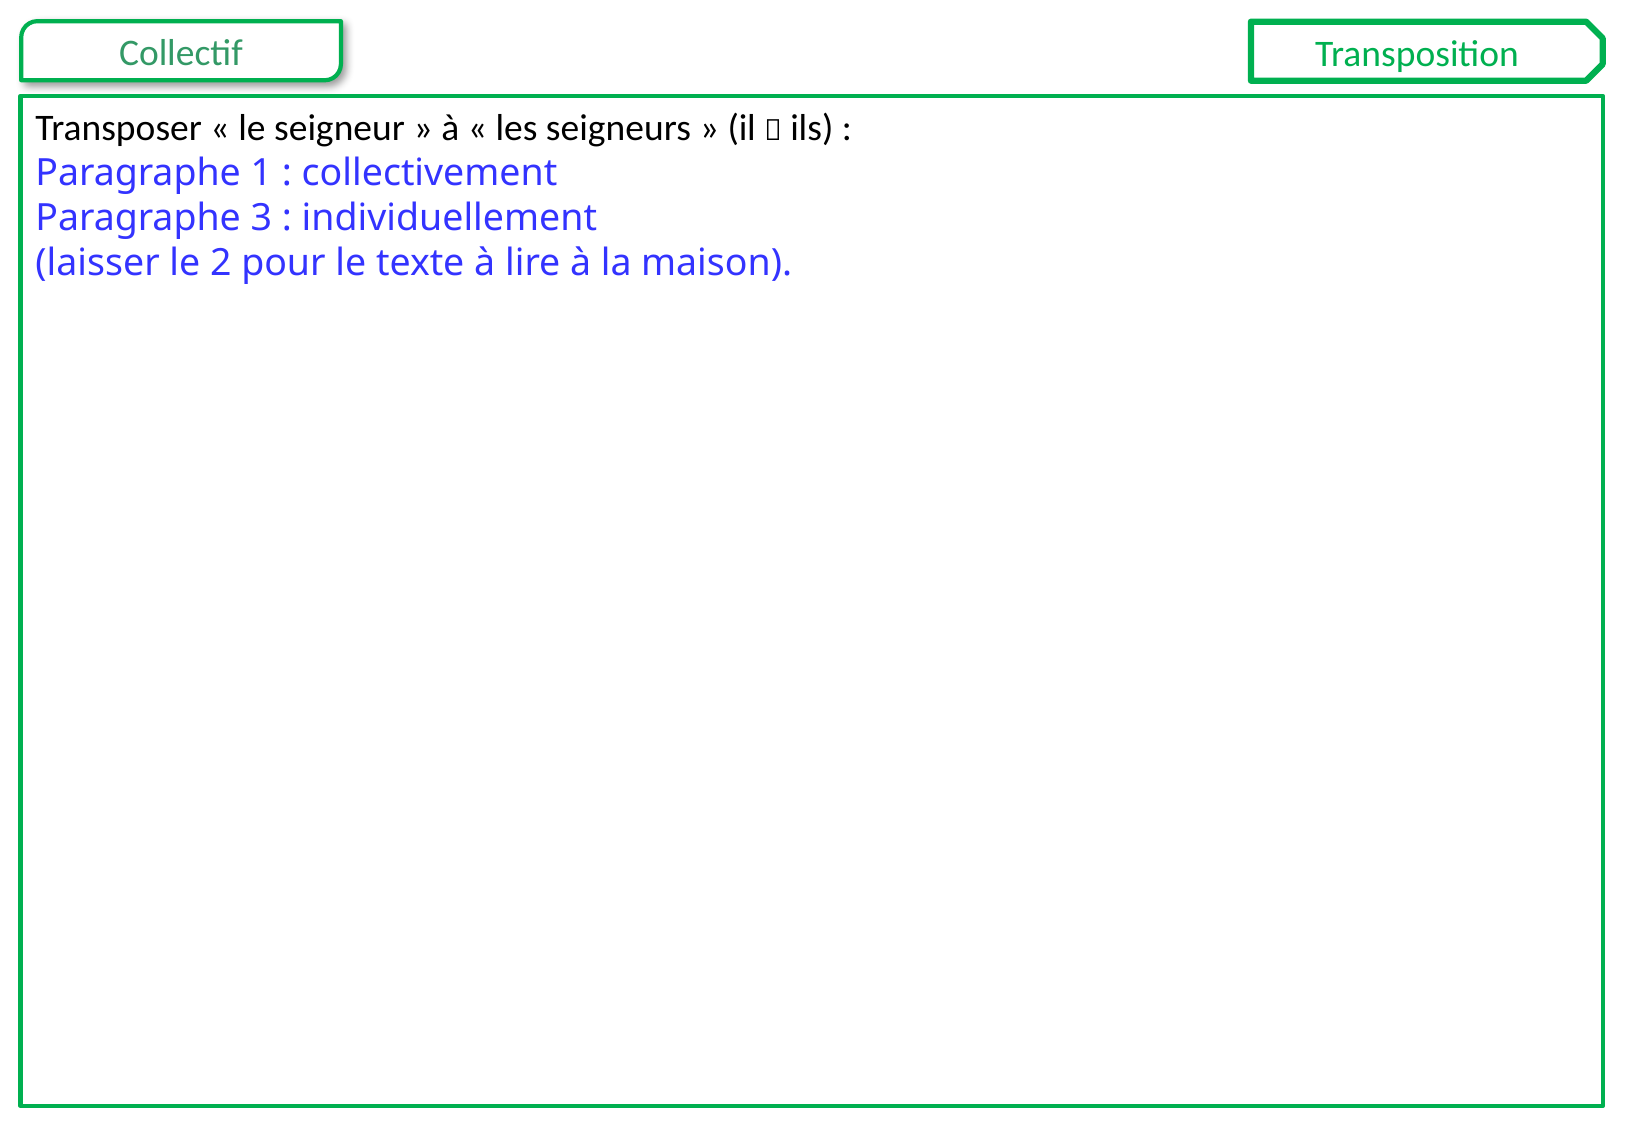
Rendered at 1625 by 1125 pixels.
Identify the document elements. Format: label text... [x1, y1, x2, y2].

list Transposition [1250, 21, 1584, 81]
list Transposer « le seigneur » à « les seigneurs » (il  ils) : Paragraphe 1 : collectivement Paragraphe 3 : individuellement (laisser le 2 pour le texte à lire à la maison). [18, 94, 1605, 1108]
